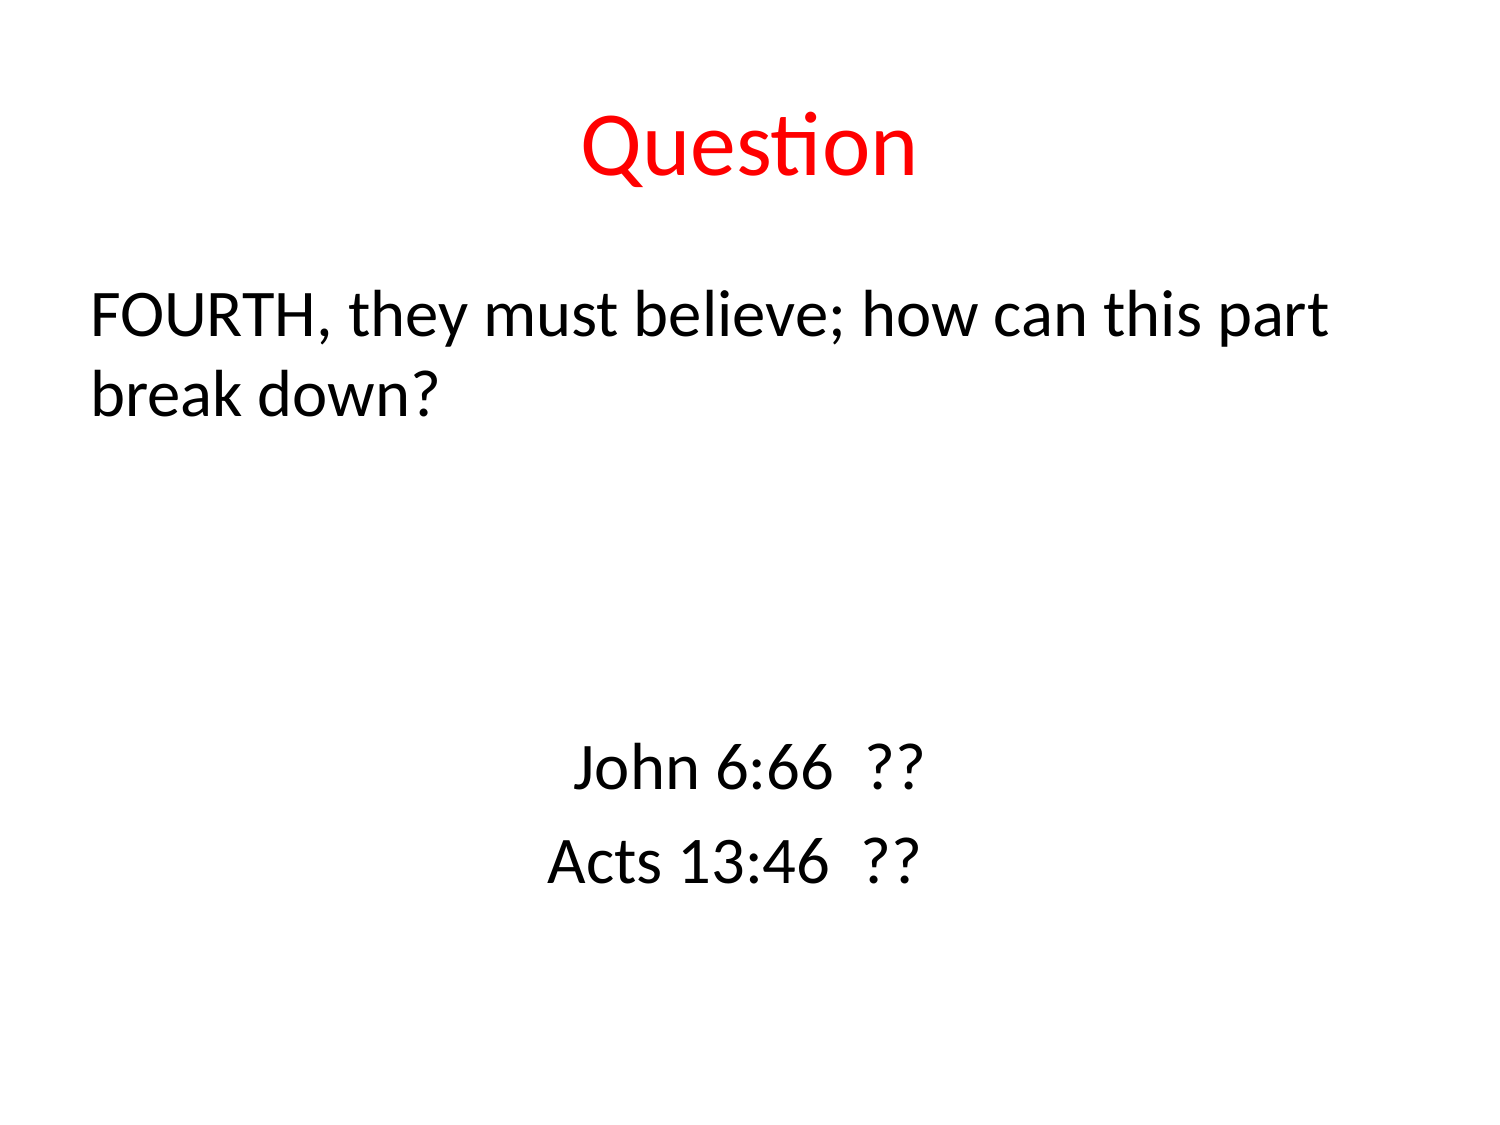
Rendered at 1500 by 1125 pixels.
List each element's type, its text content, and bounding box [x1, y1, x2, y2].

list FOURTH, they must believe; how can this part break down? John 6:66 ?? Acts 13:46 ?? [75, 262, 1425, 1005]
title Question [75, 45, 1425, 233]
